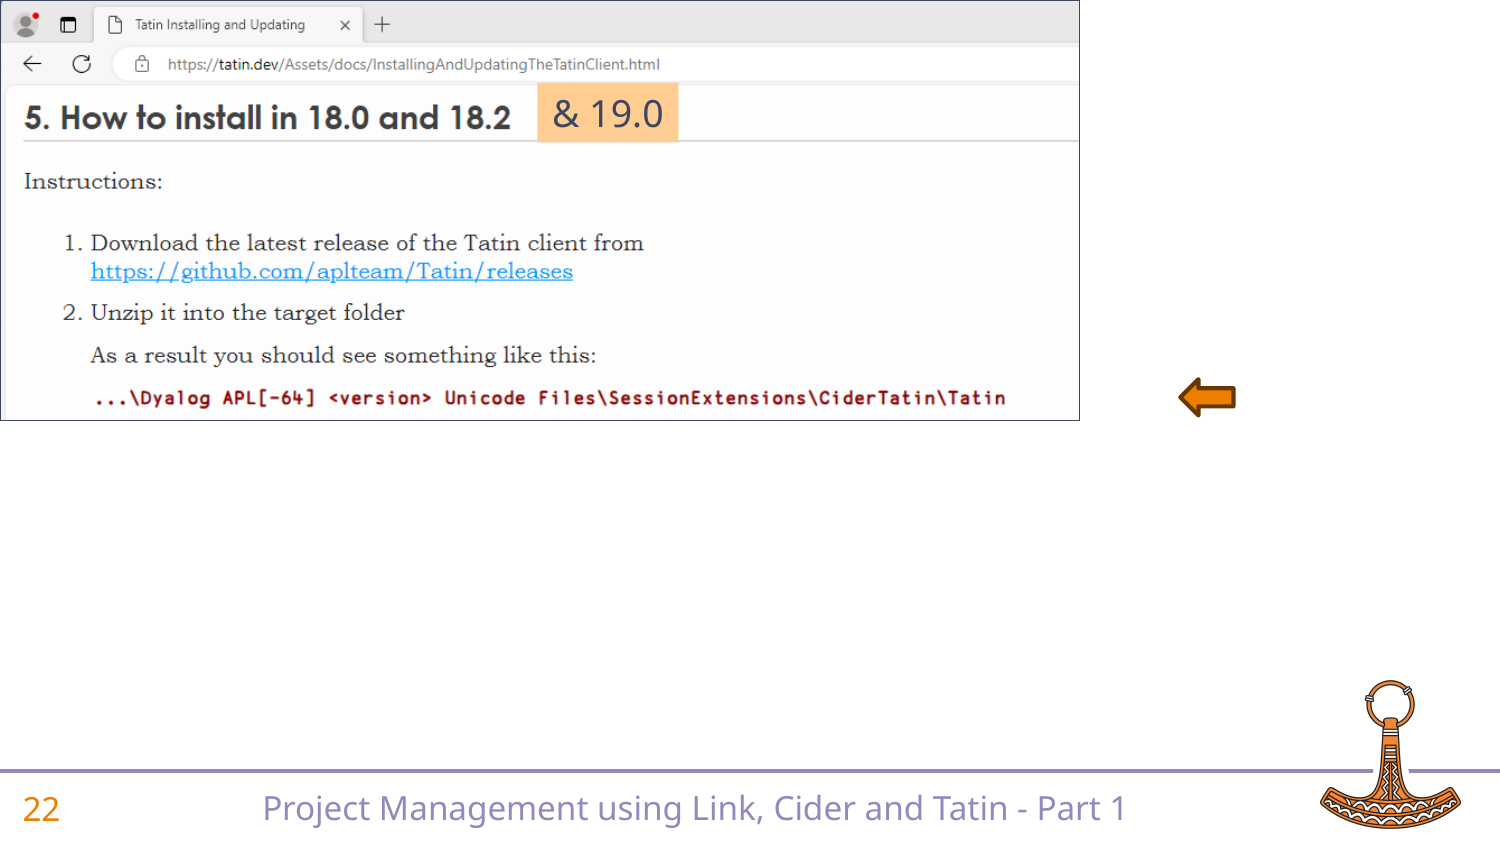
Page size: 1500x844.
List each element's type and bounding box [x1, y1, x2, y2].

picture [1320, 680, 1461, 829]
text_box [1178, 377, 1236, 418]
picture [0, 0, 1080, 421]
